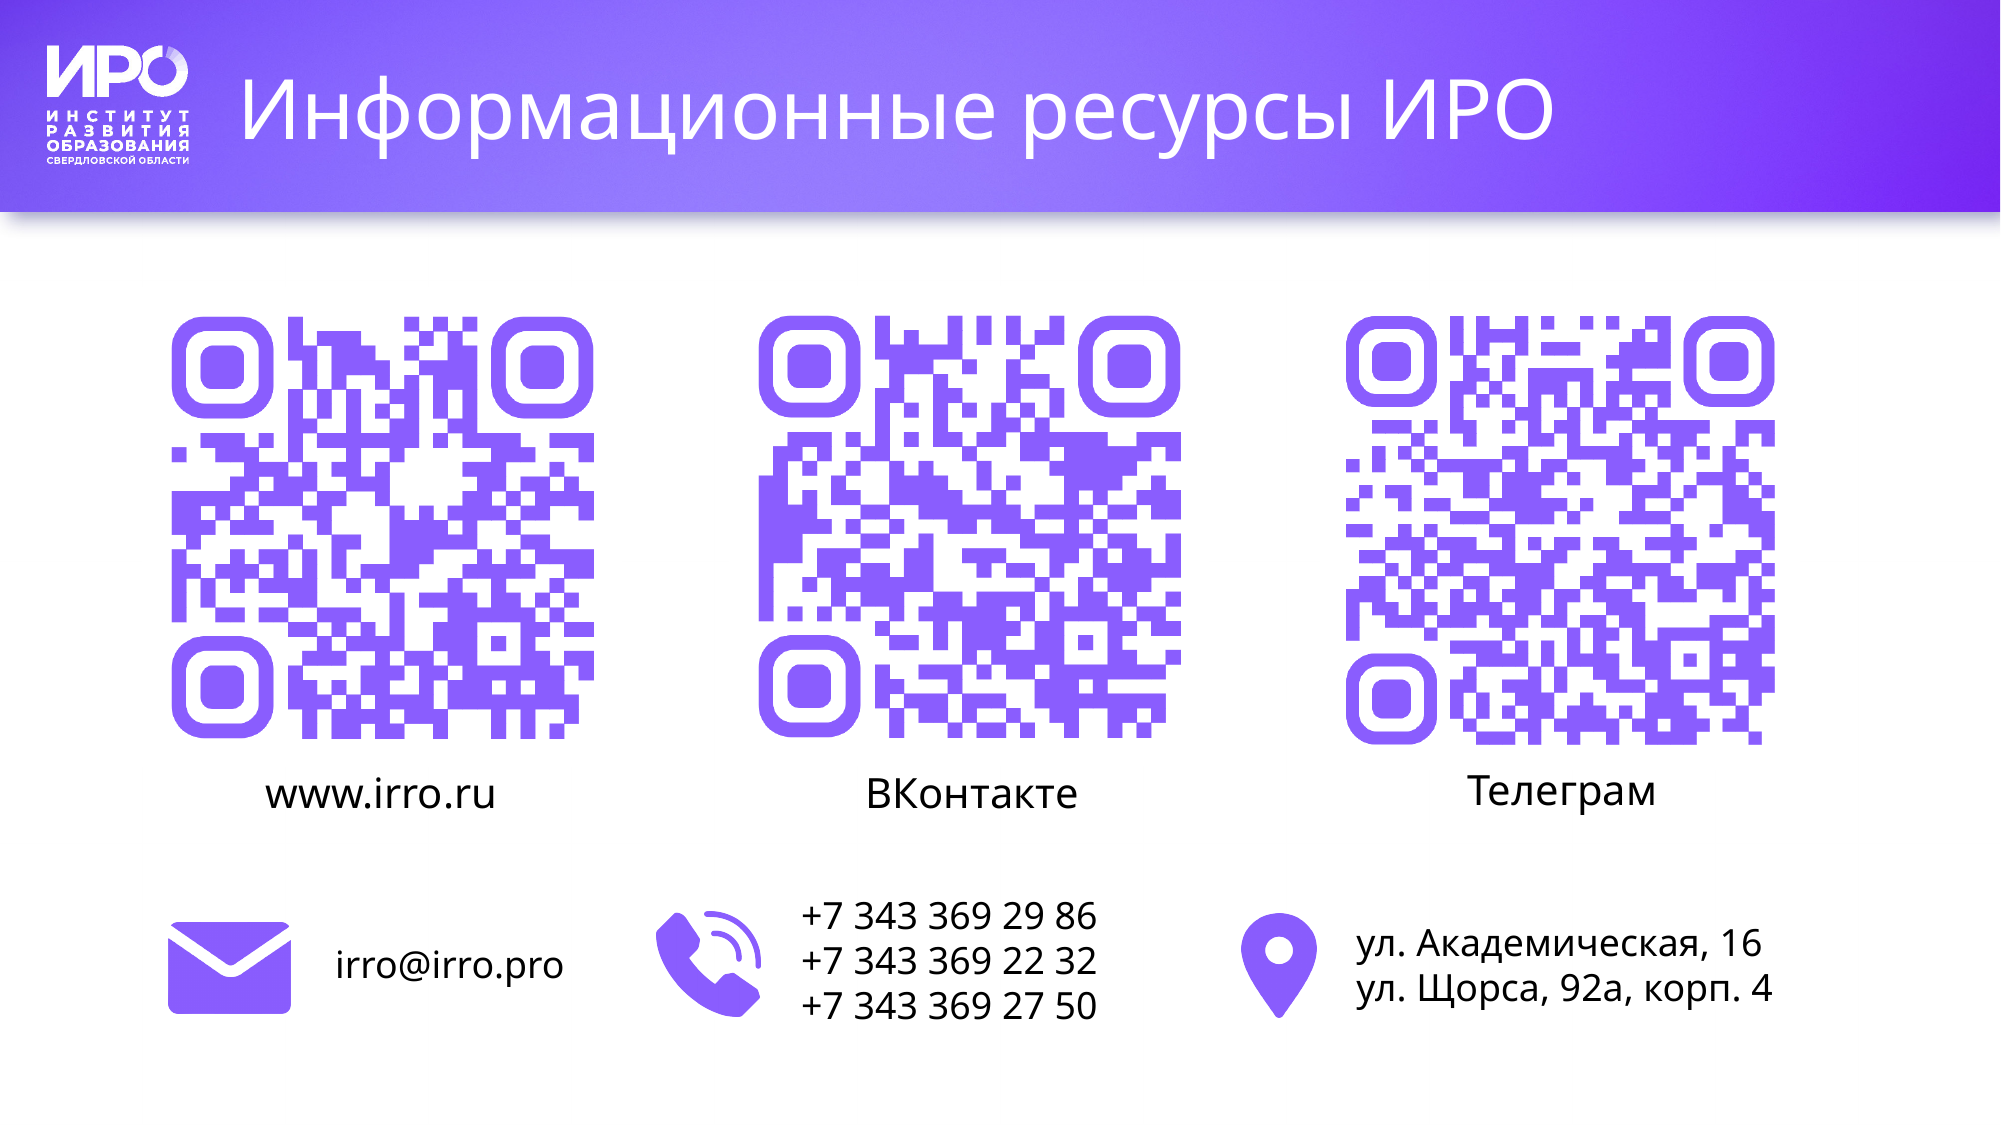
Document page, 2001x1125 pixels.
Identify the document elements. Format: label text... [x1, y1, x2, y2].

title Информационные ресурсы ИРО [222, 59, 1863, 166]
text_box Телеграм [1353, 770, 1772, 822]
text_box www.irro.ru [172, 767, 591, 825]
text_box irro@irro.pro [291, 933, 645, 994]
text_box ул. Академическая, 16 ул. Щорса, 92а, корп. 4 [1341, 911, 1894, 1017]
picture [0, 0, 2001, 1125]
text_box ВКонтакте [762, 766, 1182, 825]
text_box +7 343 369 29 86 +7 343 369 22 32 +7 343 369 27 50 [786, 884, 1225, 1035]
